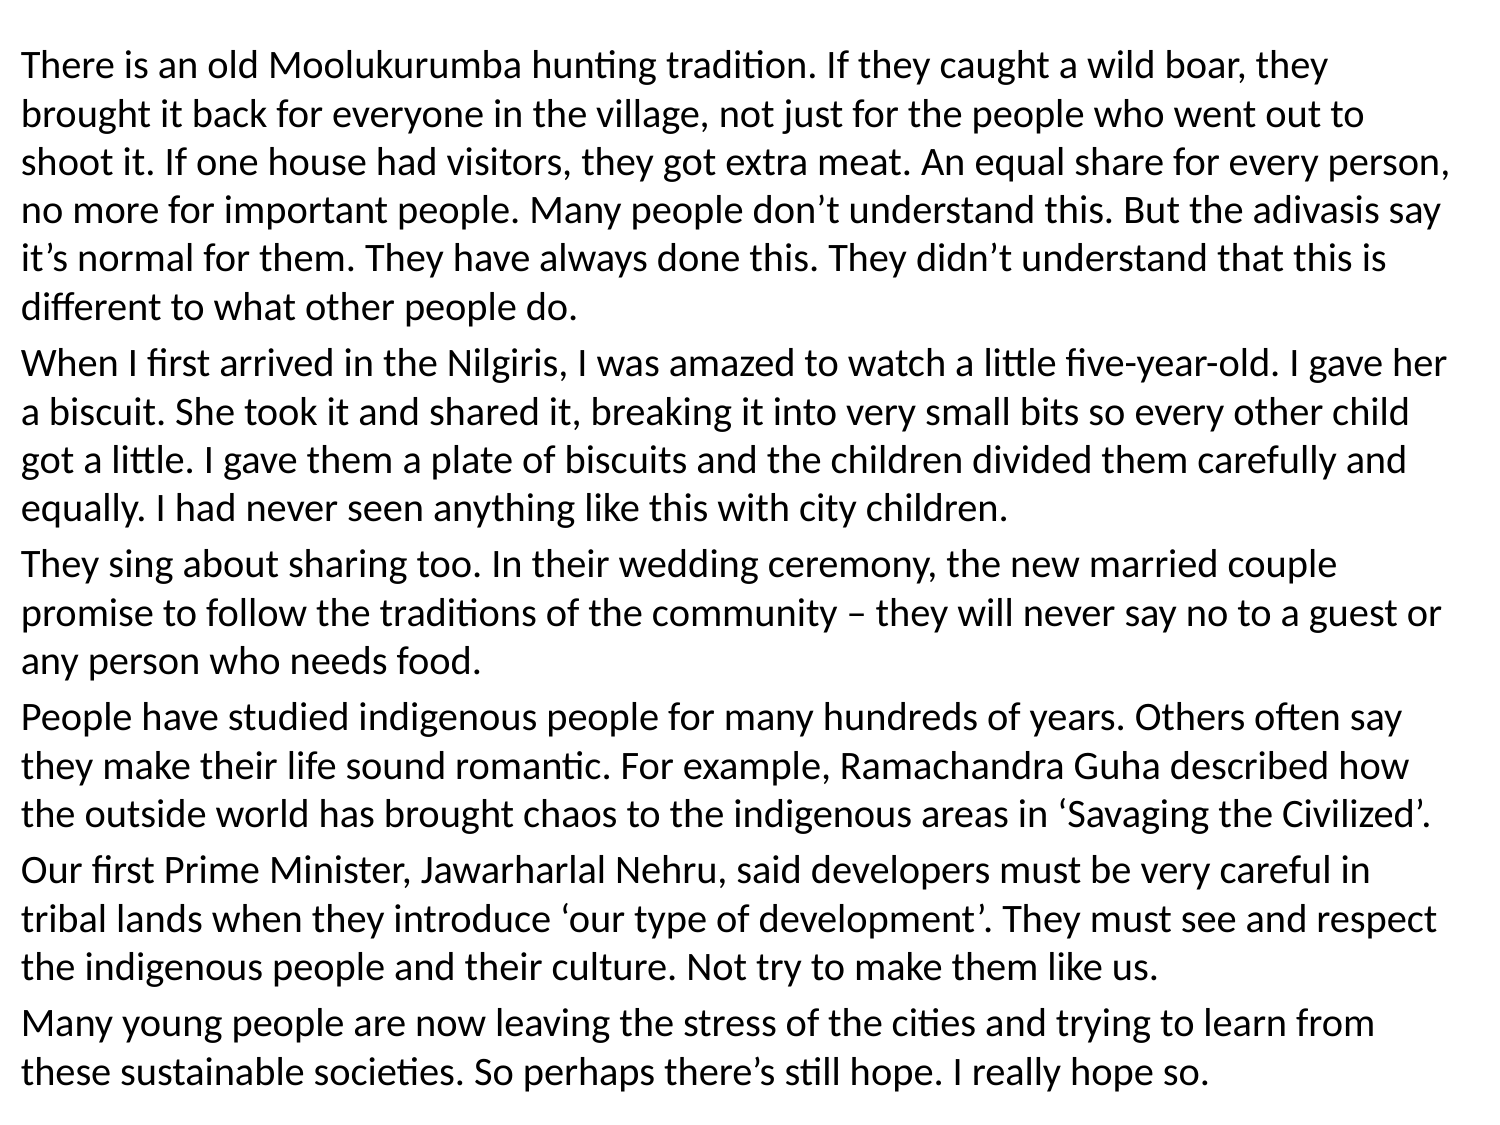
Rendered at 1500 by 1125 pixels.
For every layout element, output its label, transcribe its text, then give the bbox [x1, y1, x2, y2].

list There is an old Moolukurumba hunting tradition. If they caught a wild boar, they brought it back for everyone in the village, not just for the people who went out to shoot it. If one house had visitors, they got extra meat. An equal share for every person, no more for important people. Many people don’t understand this. But the adivasis say it’s normal for them. They have always done this. They didn’t understand that this is different to what other people do. When I first arrived in the Nilgiris, I was amazed to watch a little five-year-old. I gave her a biscuit. She took it and shared it, breaking it into very small bits so every other child got a little. I gave them a plate of biscuits and the children divided them carefully and equally. I had never seen anything like this with city children. They sing about sharing too. In their wedding ceremony, the new married couple promise to follow the traditions of the community – they will never say no to a guest or any person who needs food. People have studied indigenous people for many hundreds of years. Others often say they make their life sound romantic. For example, Ramachandra Guha described how the outside world has brought chaos to the indigenous areas in ‘Savaging the Civilized’. Our first Prime Minister, Jawarharlal Nehru, said developers must be very careful in tribal lands when they introduce ‘our type of development’. They must see and respect the indigenous people and their culture. Not try to make them like us. Many young people are now leaving the stress of the cities and trying to learn from these sustainable societies. So perhaps there’s still hope. I really hope so. [5, 30, 1483, 1106]
